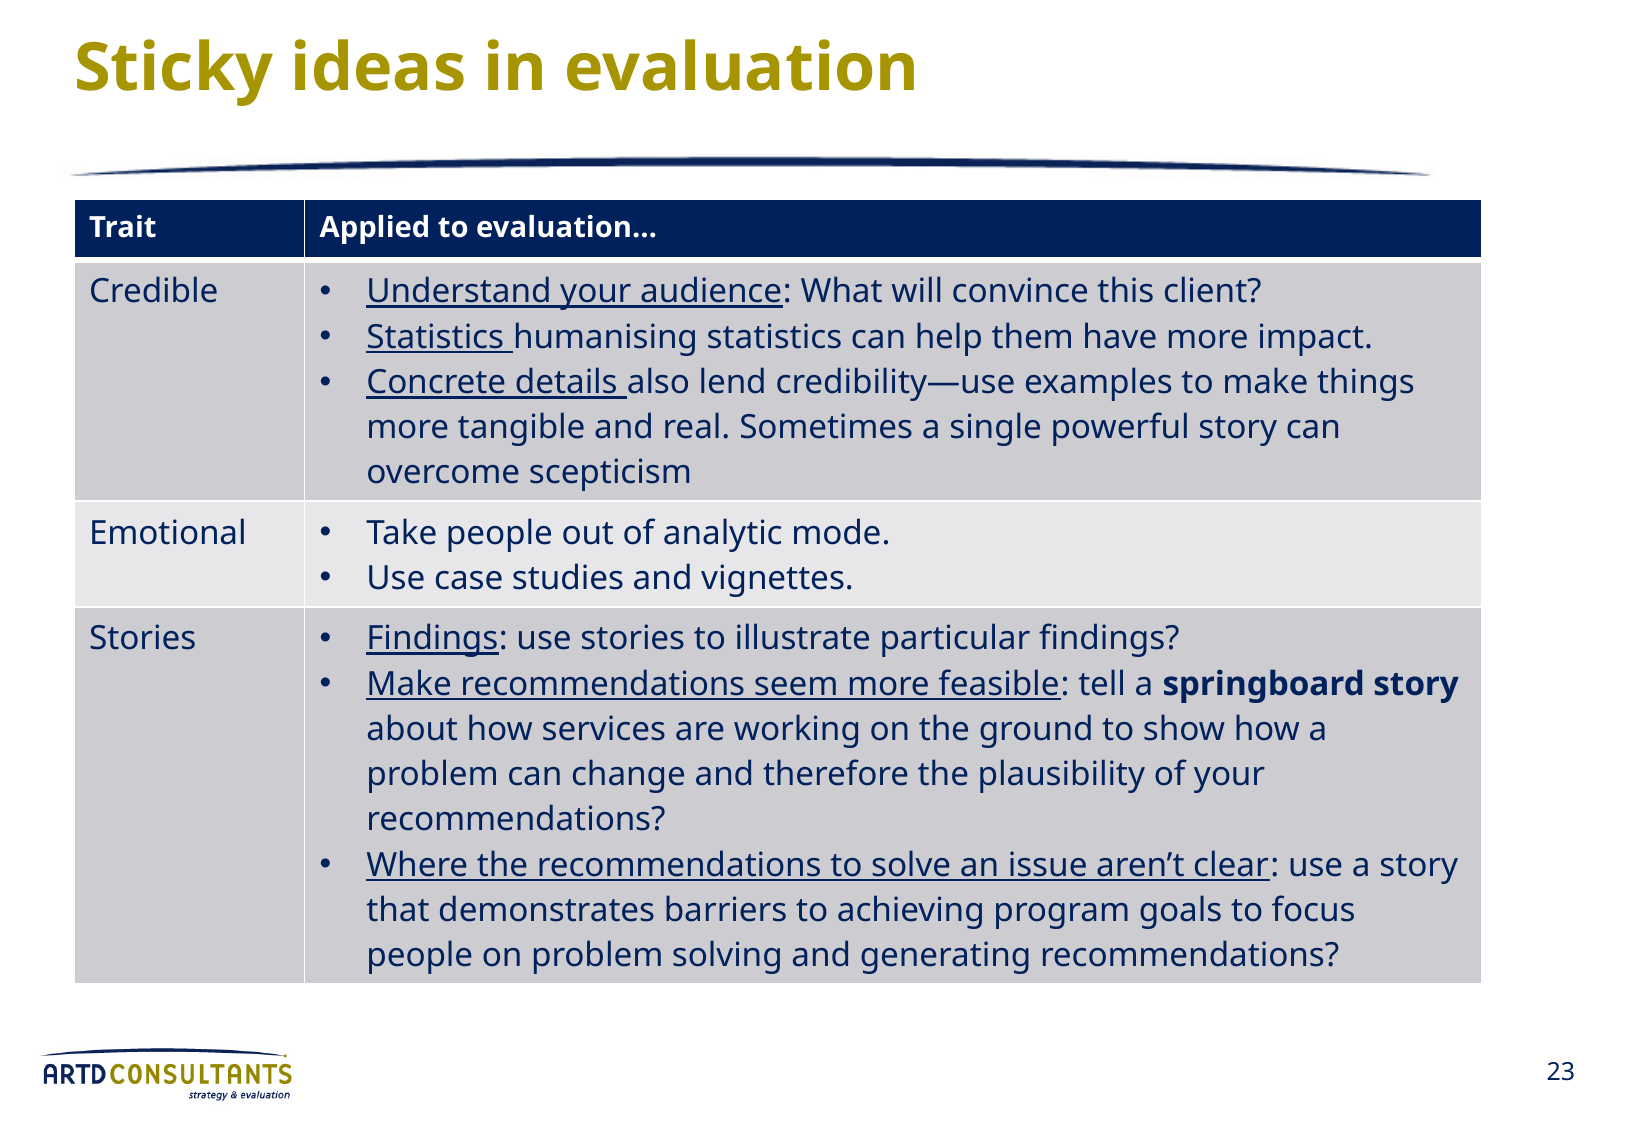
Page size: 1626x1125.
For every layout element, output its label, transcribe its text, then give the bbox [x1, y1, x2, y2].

table_header Trait [75, 200, 304, 257]
table_cell Stories [75, 608, 304, 983]
table_cell Take people out of analytic mode. Use case studies and vignettes. [305, 502, 1481, 606]
table_cell Findings: use stories to illustrate particular findings? Make recommendations seem more feasible: tell a springboard story about how services are working on the ground to show how a problem can change and therefore the plausibility of your recommendations? Where the recommendations to solve an issue aren’t clear: use a story that demonstrates barriers to achieving program goals to focus people on problem solving and generating recommendations? [305, 608, 1481, 983]
table_header Applied to evaluation… [305, 200, 1481, 257]
slide_number 23 [1210, 1042, 1591, 1103]
title Sticky ideas in evaluation [73, 23, 1482, 176]
picture [62, 152, 1446, 188]
table_cell Understand your audience: What will convince this client? Statistics humanising statistics can help them have more impact. Concrete details also lend credibility—use examples to make things more tangible and real. Sometimes a single powerful story can overcome scepticism [305, 263, 1481, 500]
table_cell Credible [75, 263, 304, 500]
table_cell Emotional [75, 502, 304, 606]
picture [27, 1042, 301, 1108]
